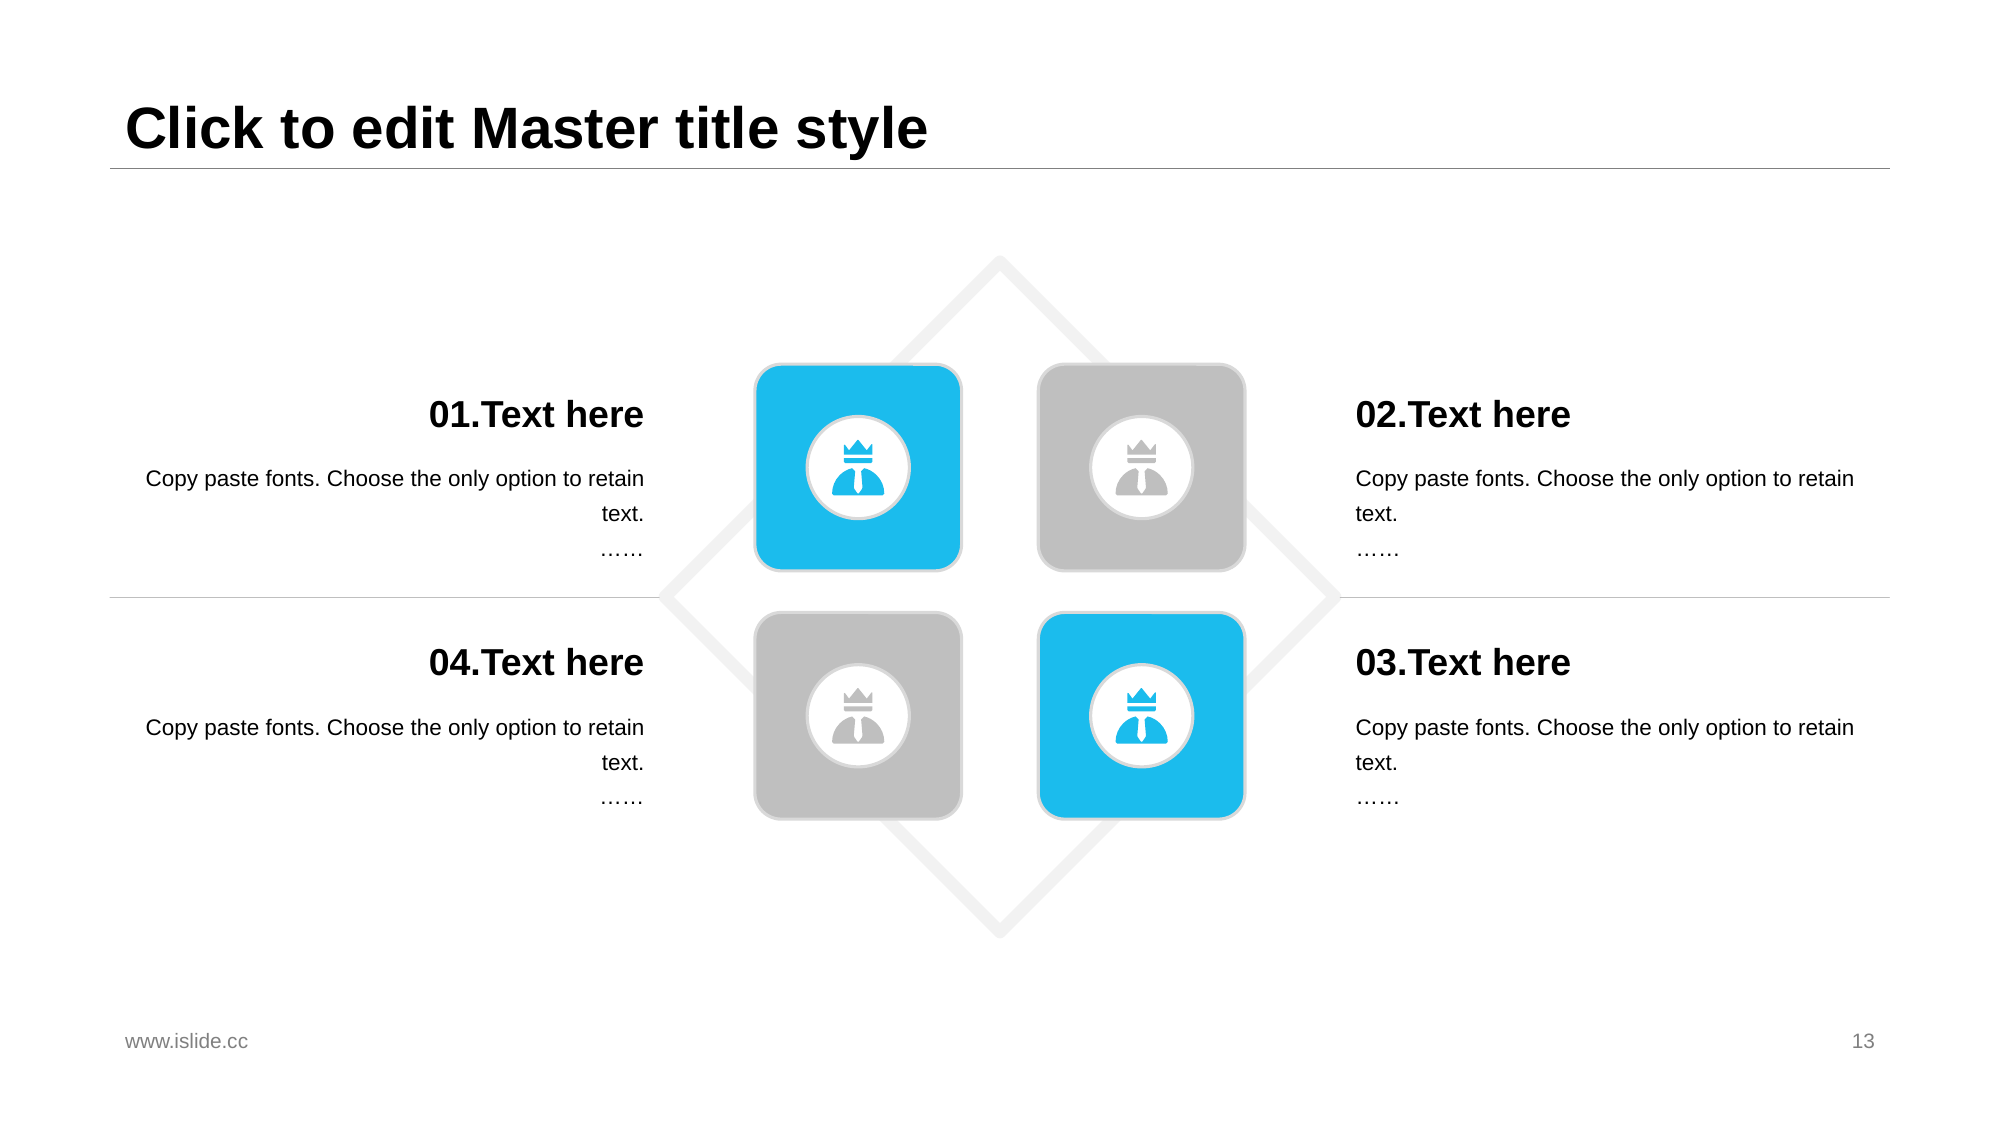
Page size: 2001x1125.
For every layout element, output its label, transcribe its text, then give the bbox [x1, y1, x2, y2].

slide_number 13 [1412, 1023, 1890, 1058]
title Click to edit Master title style [109, 0, 1890, 169]
footer www.islide.cc [109, 1023, 790, 1058]
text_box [109, 261, 1890, 933]
